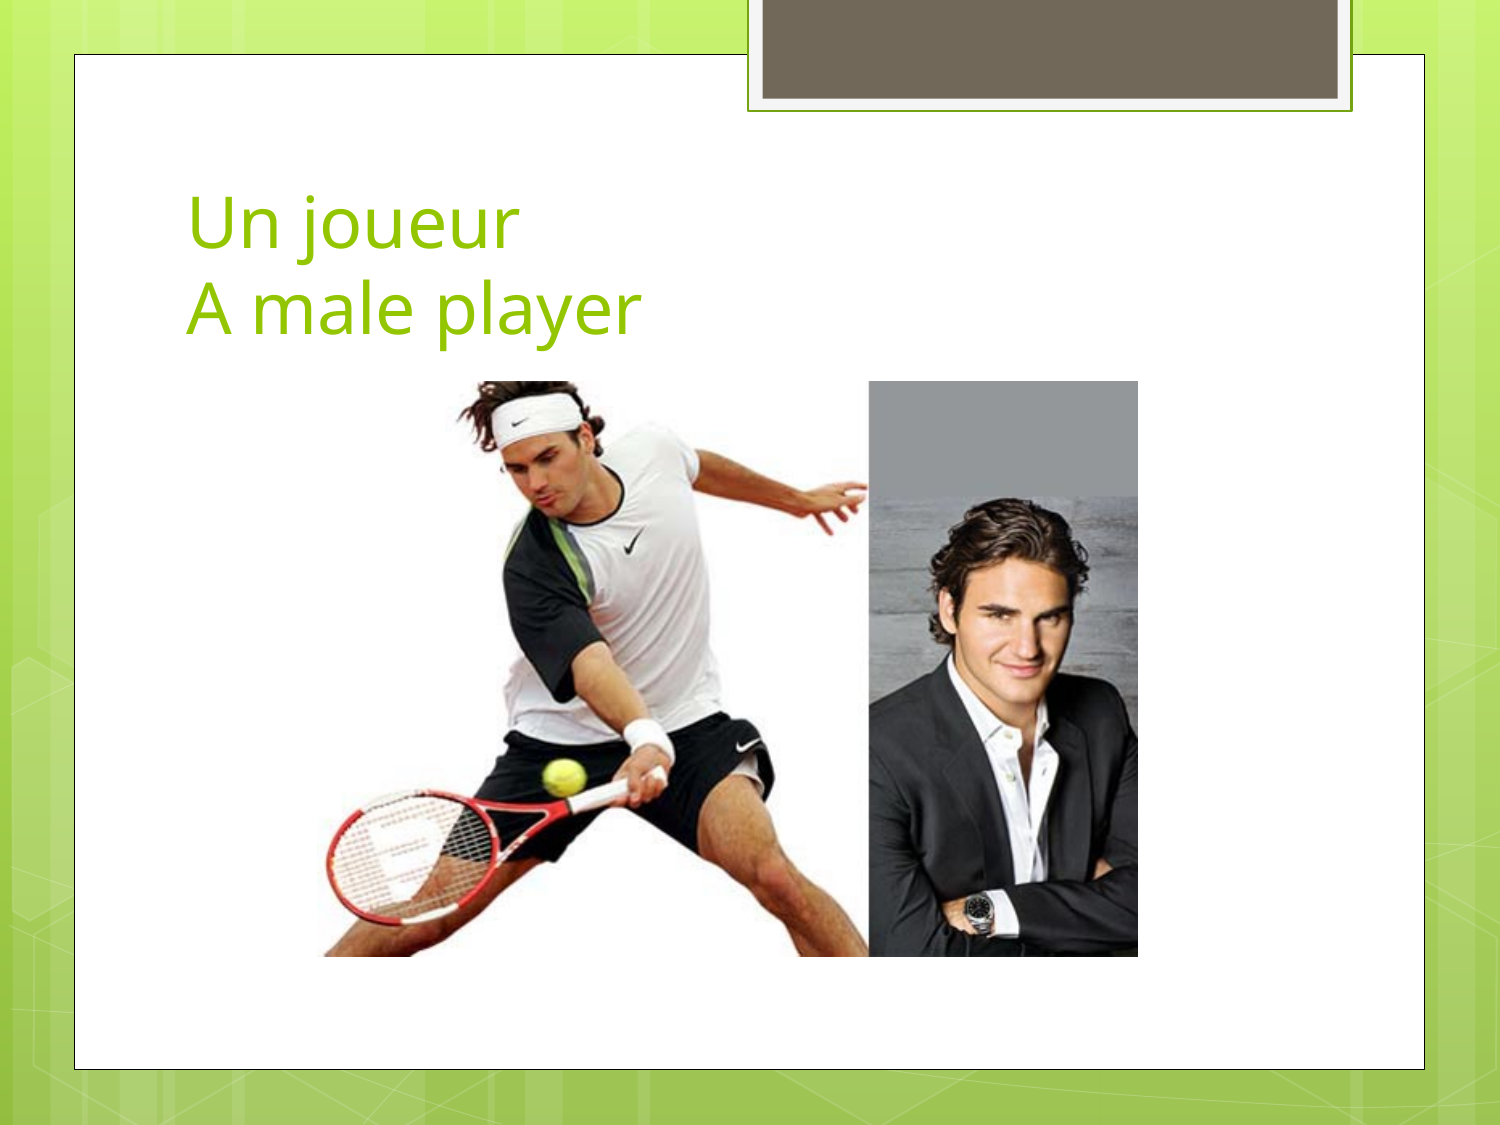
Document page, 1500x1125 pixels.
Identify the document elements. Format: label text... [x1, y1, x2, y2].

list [170, 380, 1284, 958]
title Un joueur A male player [171, 168, 1324, 357]
